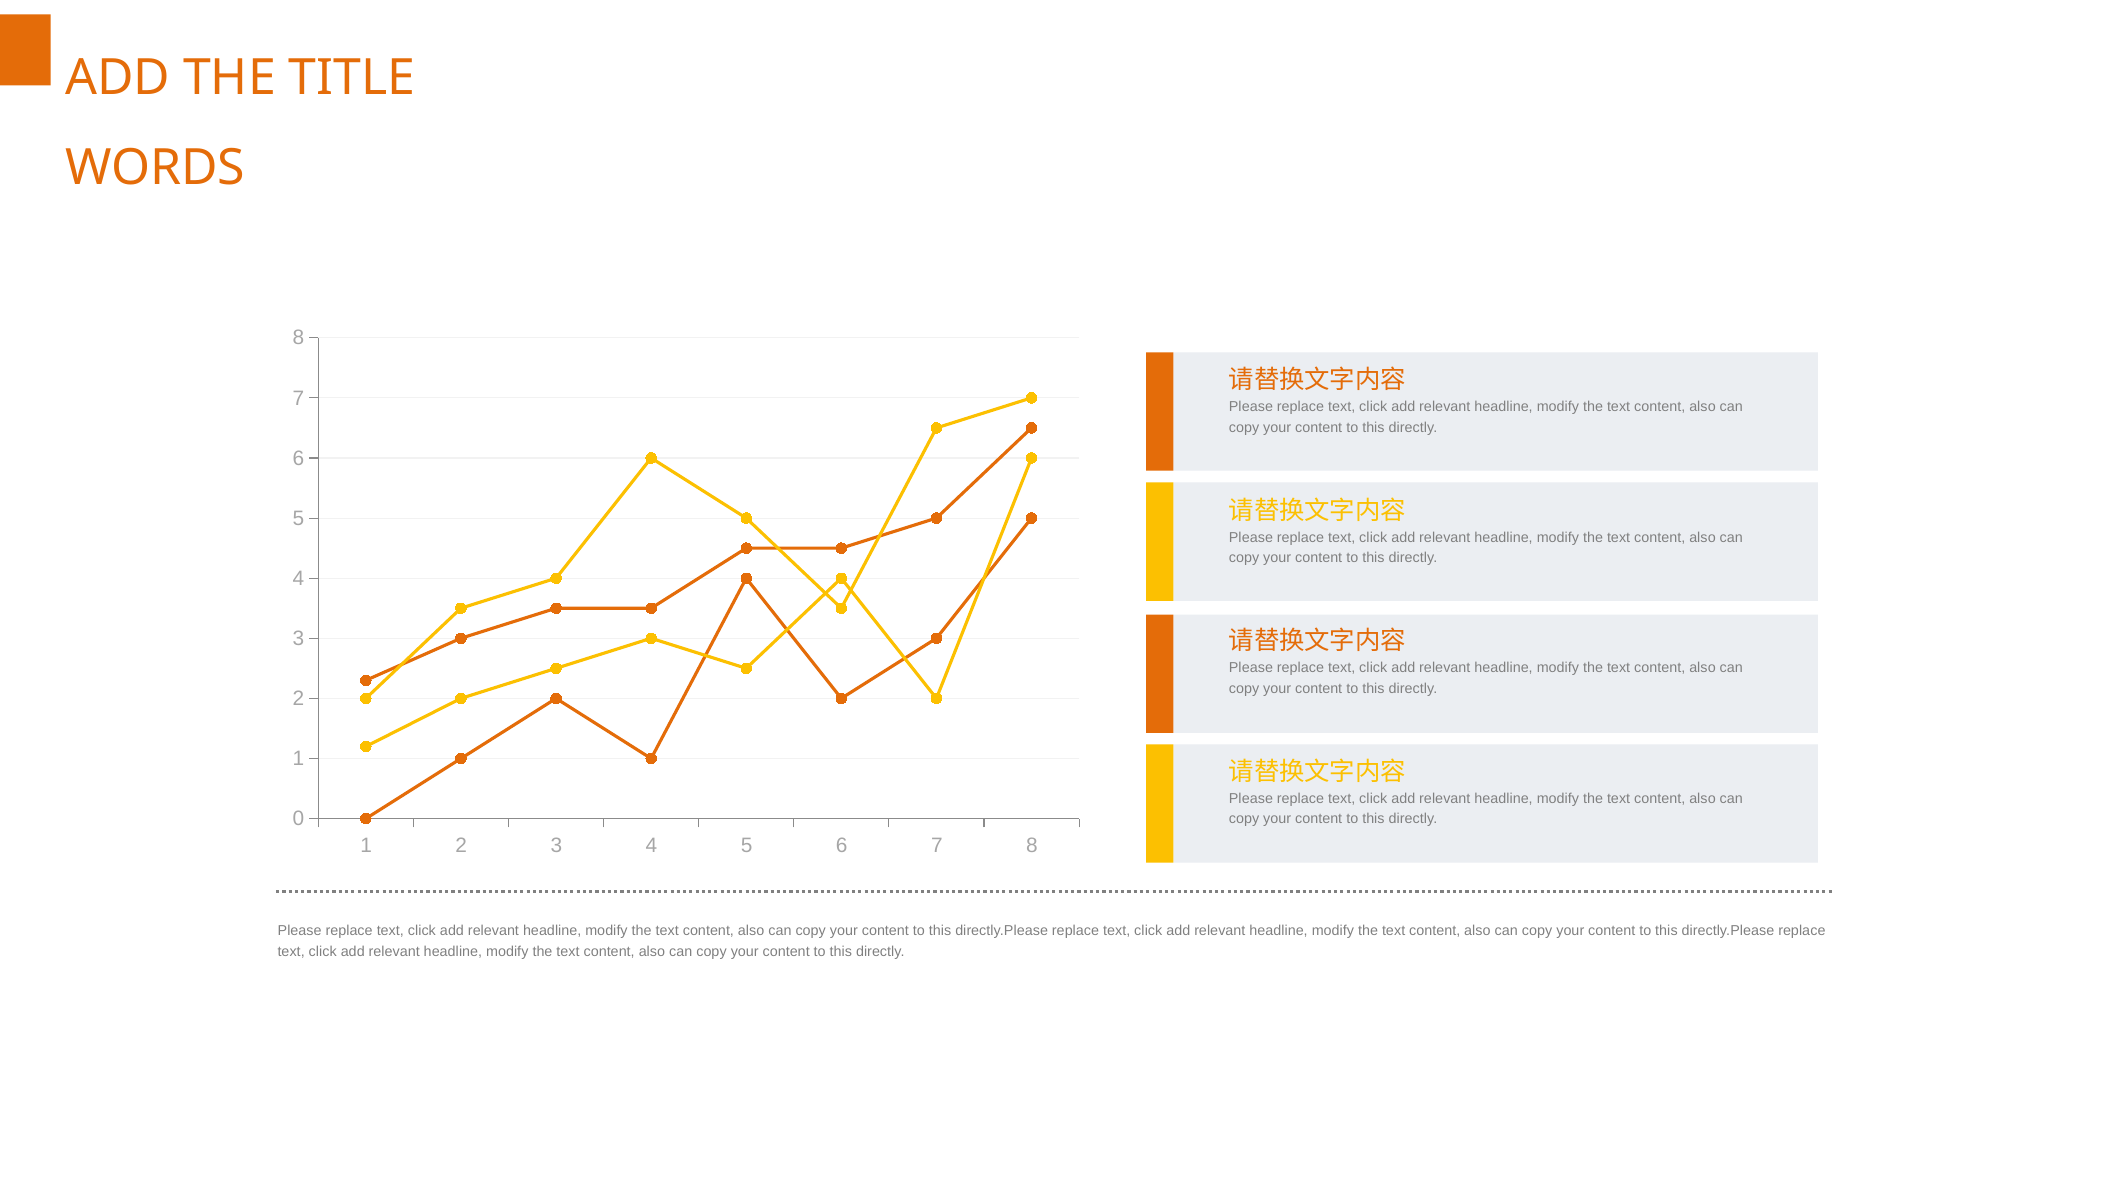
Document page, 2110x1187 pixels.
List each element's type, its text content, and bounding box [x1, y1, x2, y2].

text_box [1146, 614, 1818, 733]
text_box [1146, 744, 1818, 863]
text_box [1146, 352, 1818, 471]
text_box Please replace text, click add relevant headline, modify the text content, also can copy your content to this directly.Please replace text, click add relevant headline, modify the text content, also can copy your content to this directly.Please replace text, click add relevant headline, modify the text content, also can copy your content to this directly. [277, 917, 1832, 960]
text_box ADD THE TITLE WORDS [50, 7, 583, 202]
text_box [1146, 482, 1818, 601]
chart [276, 315, 1096, 868]
